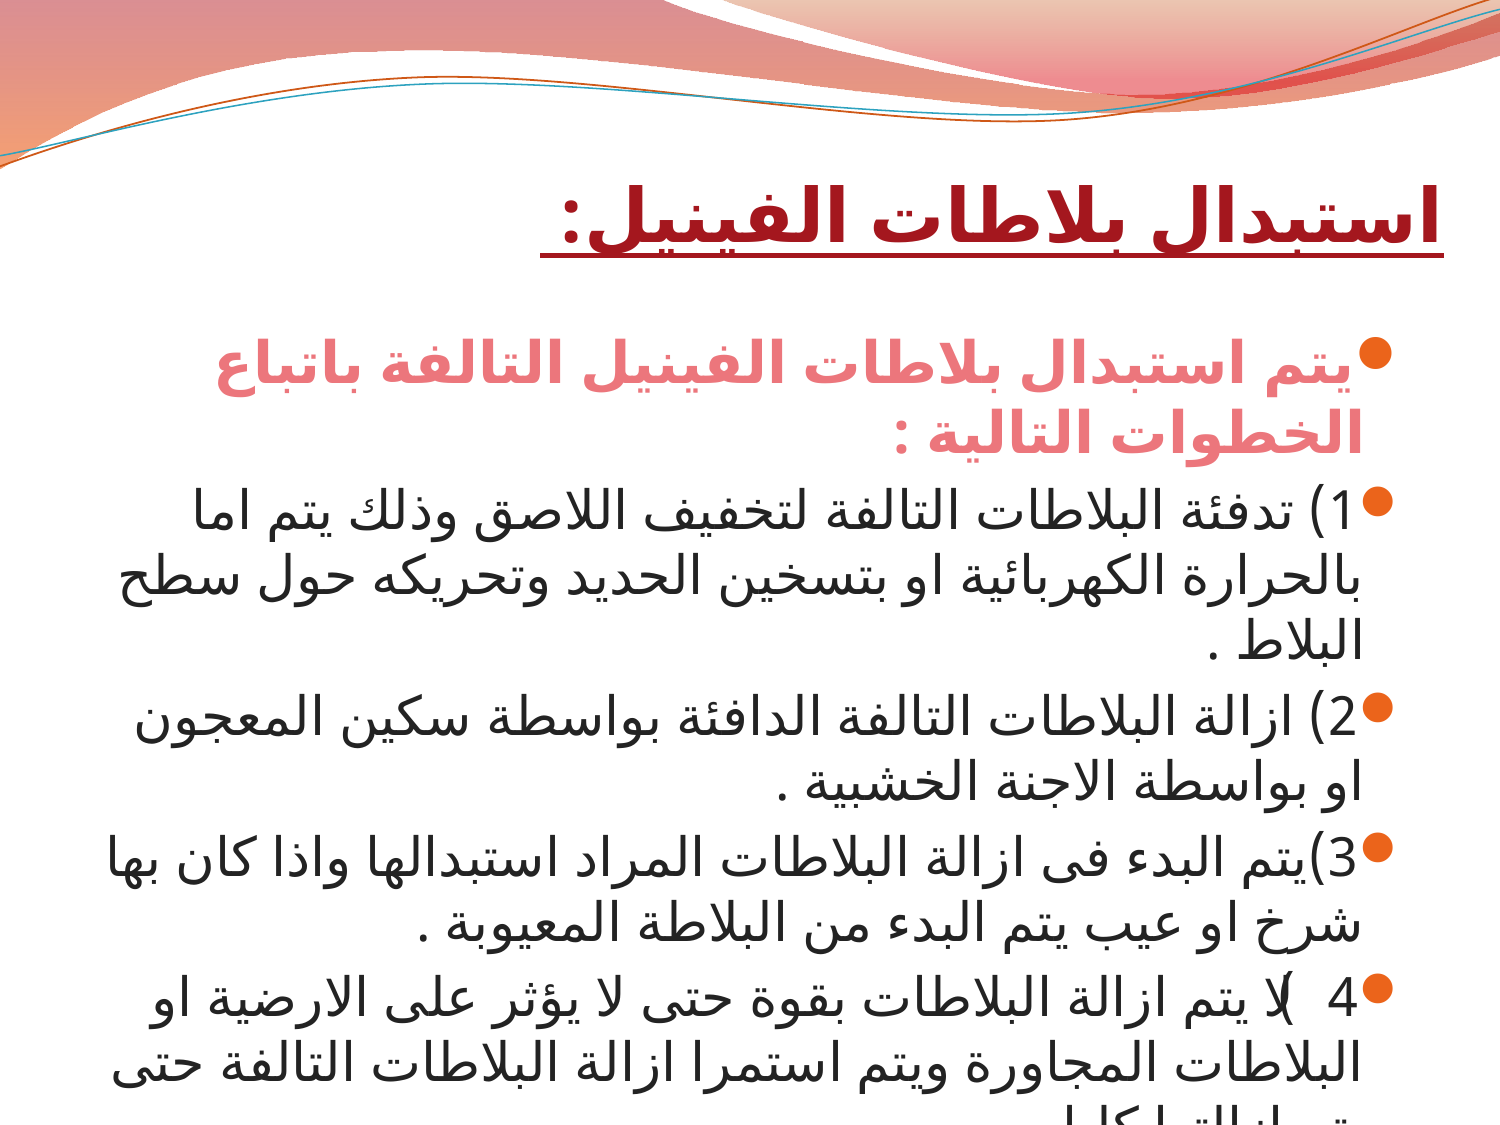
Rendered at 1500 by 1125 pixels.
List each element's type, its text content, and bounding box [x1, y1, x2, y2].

title استبدال بلاطات الفينيل: [93, 70, 1444, 258]
list يتم استبدال بلاطات الفينيل التالفة باتباع الخطوات التالية : 1) تدفئة البلاطات التالفة لتخفيف اللاصق وذلك يتم اما بالحرارة الكهربائية او بتسخين الحديد وتحريكه حول سطح البلاط . 2) ازالة البلاطات التالفة الدافئة بواسطة سكين المعجون او بواسطة الاجنة الخشبية . 3)يتم البدء فى ازالة البلاطات المراد استبدالها واذا كان بها شرخ او عيب يتم البدء من البلاطة المعيوبة . 4) لا يتم ازالة البلاطات بقوة حتى لا يؤثر على الارضية او البلاطات المجاورة ويتم استمرا ازالة البلاطات التالفة حتى يتم ازالتها كليا . [75, 317, 1425, 1038]
